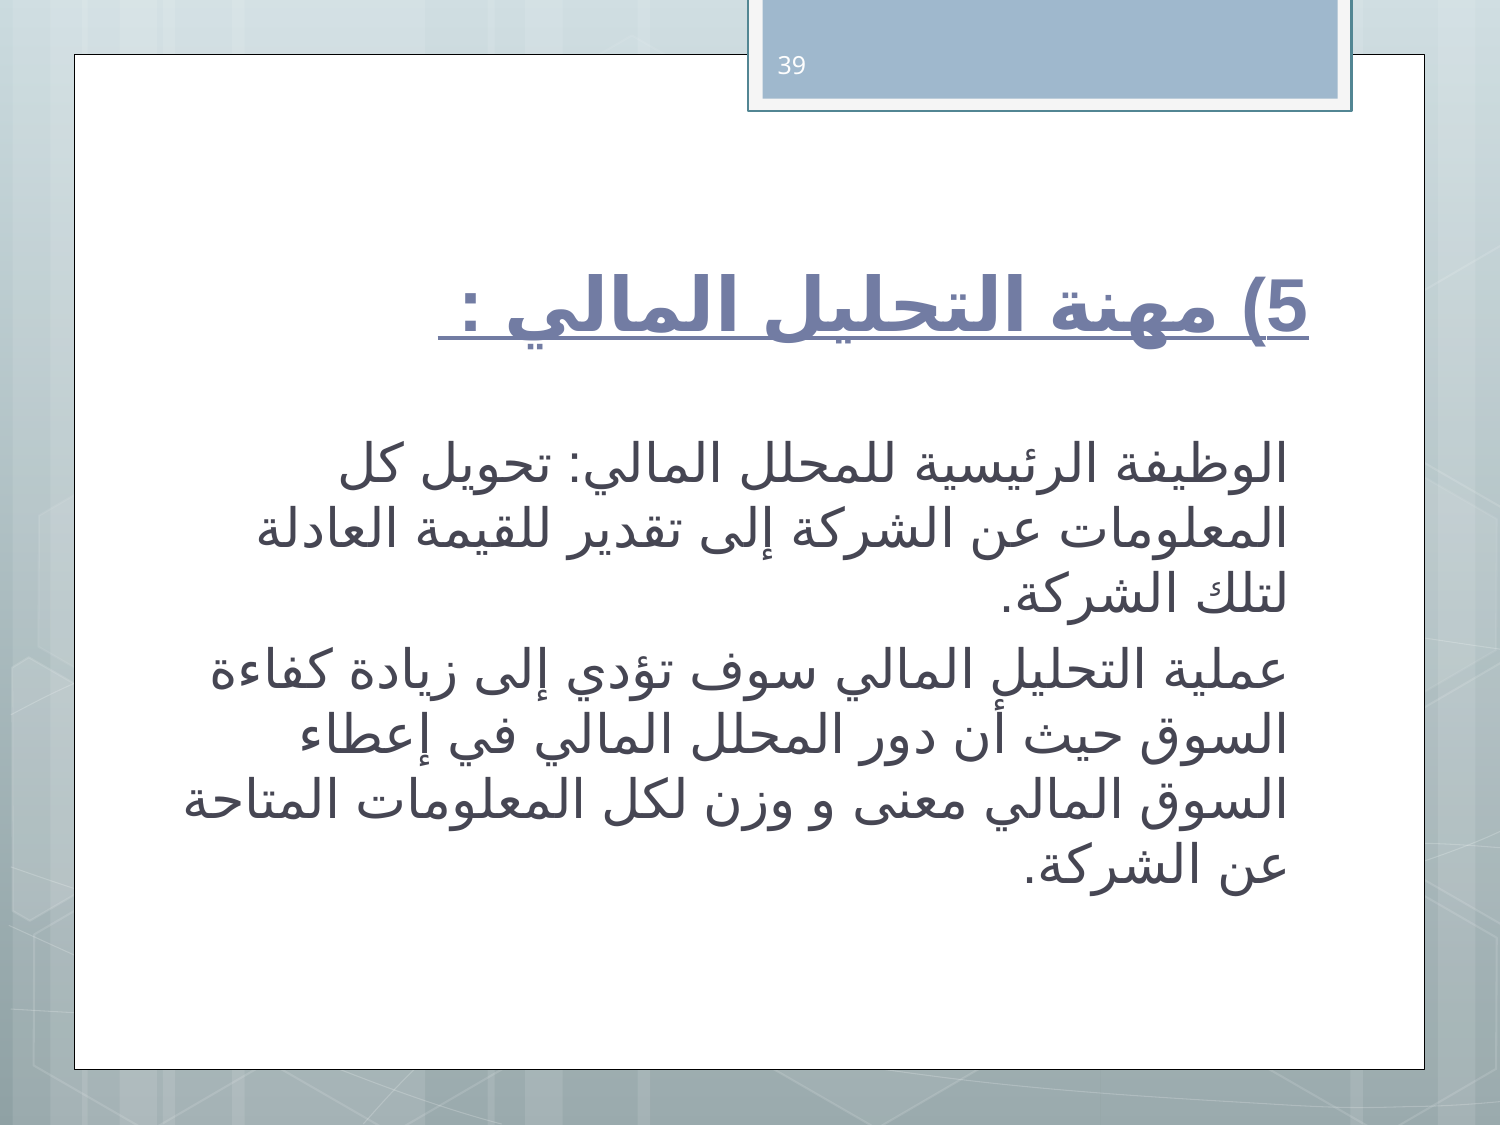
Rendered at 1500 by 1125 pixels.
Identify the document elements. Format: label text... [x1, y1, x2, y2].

slide_number 39 [762, 36, 982, 97]
list الوظيفة الرئيسية للمحلل المالي: تحويل كل المعلومات عن الشركة إلى تقدير للقيمة العادلة لتلك الشركة. عملية التحليل المالي سوف تؤدي إلى زيادة كفاءة السوق حيث أن دور المحلل المالي في إعطاء السوق المالي معنى و وزن لكل المعلومات المتاحة عن الشركة. [159, 420, 1317, 929]
title 5) مهنة التحليل المالي : [171, 243, 1324, 354]
